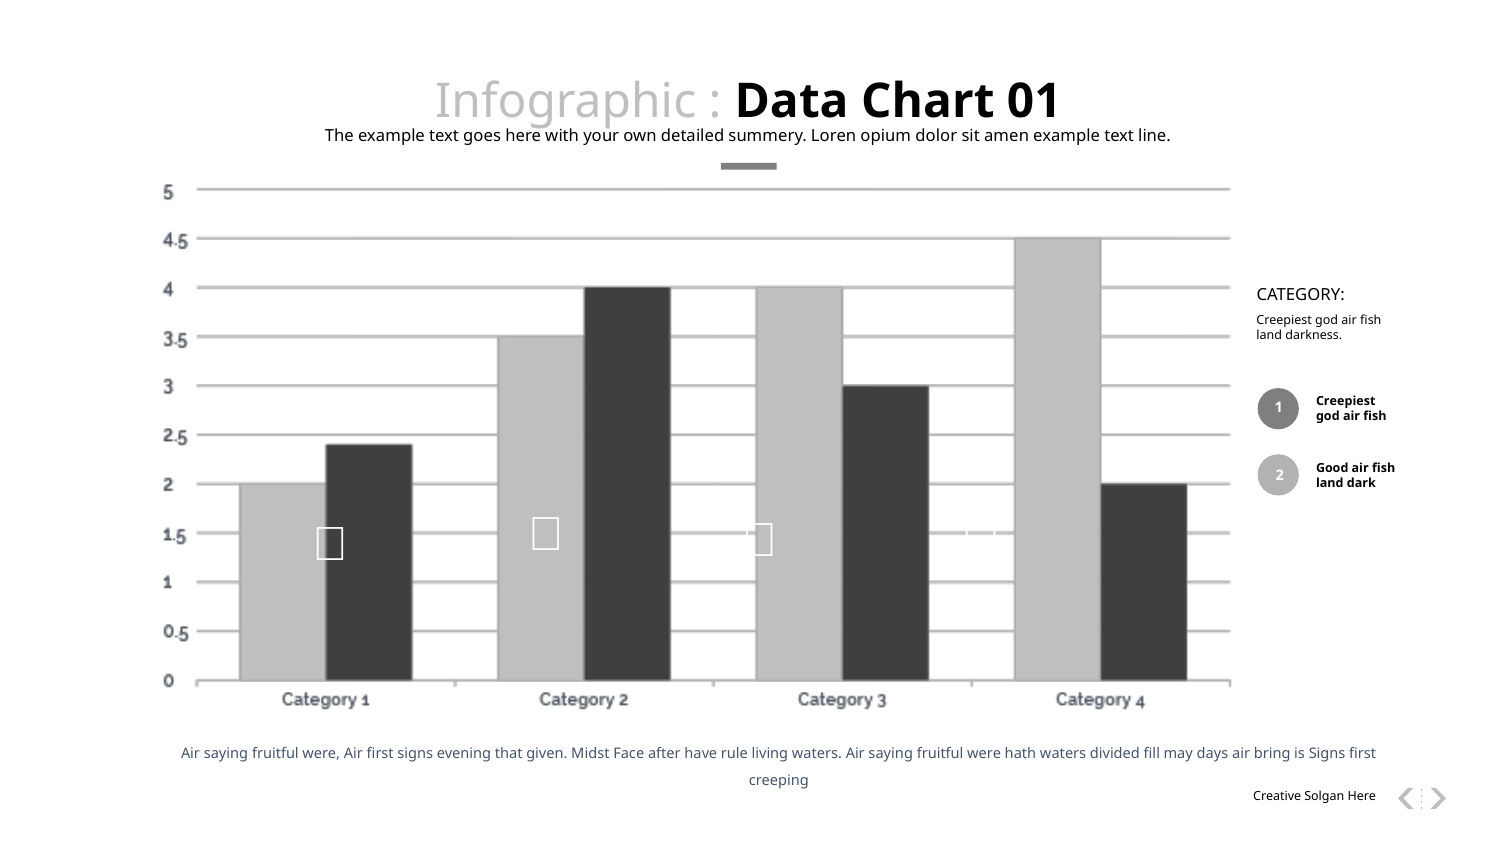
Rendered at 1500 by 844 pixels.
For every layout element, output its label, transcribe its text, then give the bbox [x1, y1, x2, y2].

text_box Good air fish land dark [1304, 454, 1410, 496]
text_box [1263, 454, 1293, 460]
text_box [1262, 422, 1294, 430]
text_box [1264, 490, 1293, 496]
text_box Infographic : Data Chart 01 [364, 60, 1134, 120]
text_box [1257, 462, 1262, 488]
text_box [720, 162, 777, 170]
text_box 2 [1262, 460, 1298, 490]
text_box [1257, 397, 1261, 420]
text_box 1 [1261, 392, 1296, 422]
text_box [1266, 388, 1291, 392]
picture [148, 174, 1246, 724]
text_box Creepiest god air fish [1304, 386, 1409, 429]
text_box CATEGORY: [1250, 268, 1384, 306]
text_box Creepiest god air fish land darkness. [1250, 306, 1409, 349]
text_box The example text goes here with your own detailed summery. Loren opium dolor sit amen example text line. [264, 120, 1233, 151]
text_box Air saying fruitful were, Air first signs evening that given. Midst Face after have rule living waters. Air saying fruitful were hath waters divided fill may days air bring is Signs first creeping [142, 729, 1416, 761]
